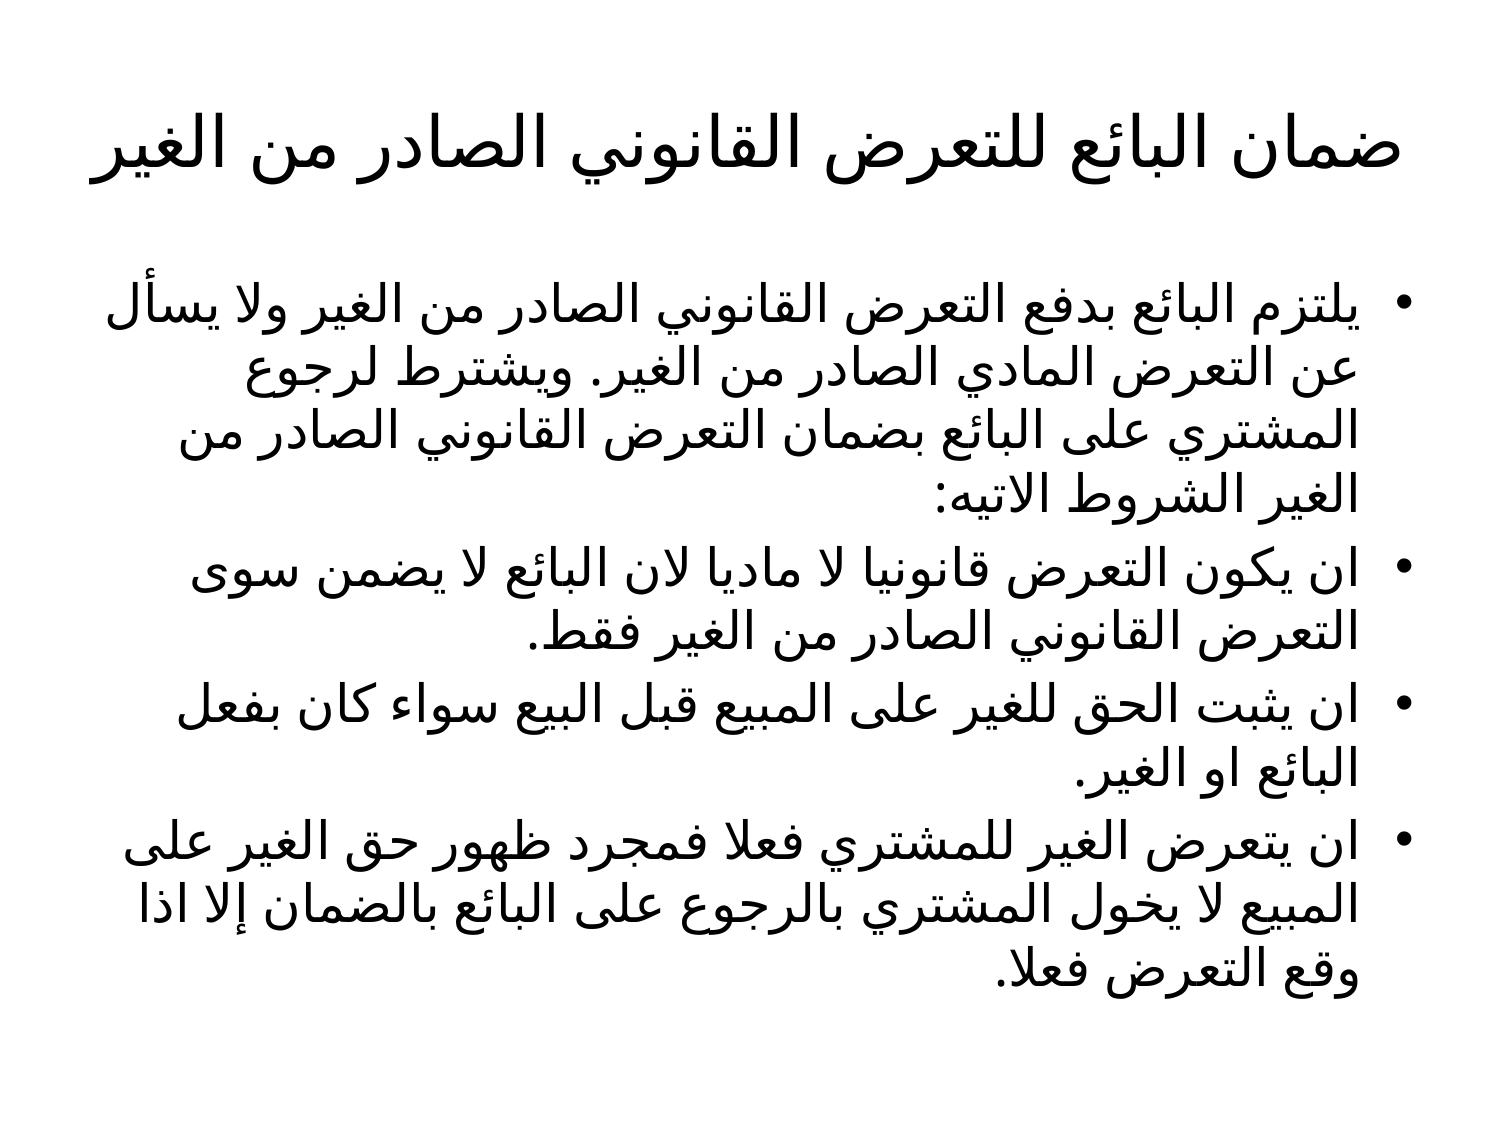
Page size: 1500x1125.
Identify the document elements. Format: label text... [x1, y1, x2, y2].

list يلتزم البائع بدفع التعرض القانوني الصادر من الغير ولا يسأل عن التعرض المادي الصادر من الغير. ويشترط لرجوع المشتري على البائع بضمان التعرض القانوني الصادر من الغير الشروط الاتيه: ان يكون التعرض قانونيا لا ماديا لان البائع لا يضمن سوى التعرض القانوني الصادر من الغير فقط. ان يثبت الحق للغير على المبيع قبل البيع سواء كان بفعل البائع او الغير. ان يتعرض الغير للمشتري فعلا فمجرد ظهور حق الغير على المبيع لا يخول المشتري بالرجوع على البائع بالضمان إلا اذا وقع التعرض فعلا. [75, 262, 1425, 1005]
title ضمان البائع للتعرض القانوني الصادر من الغير [75, 45, 1425, 233]
